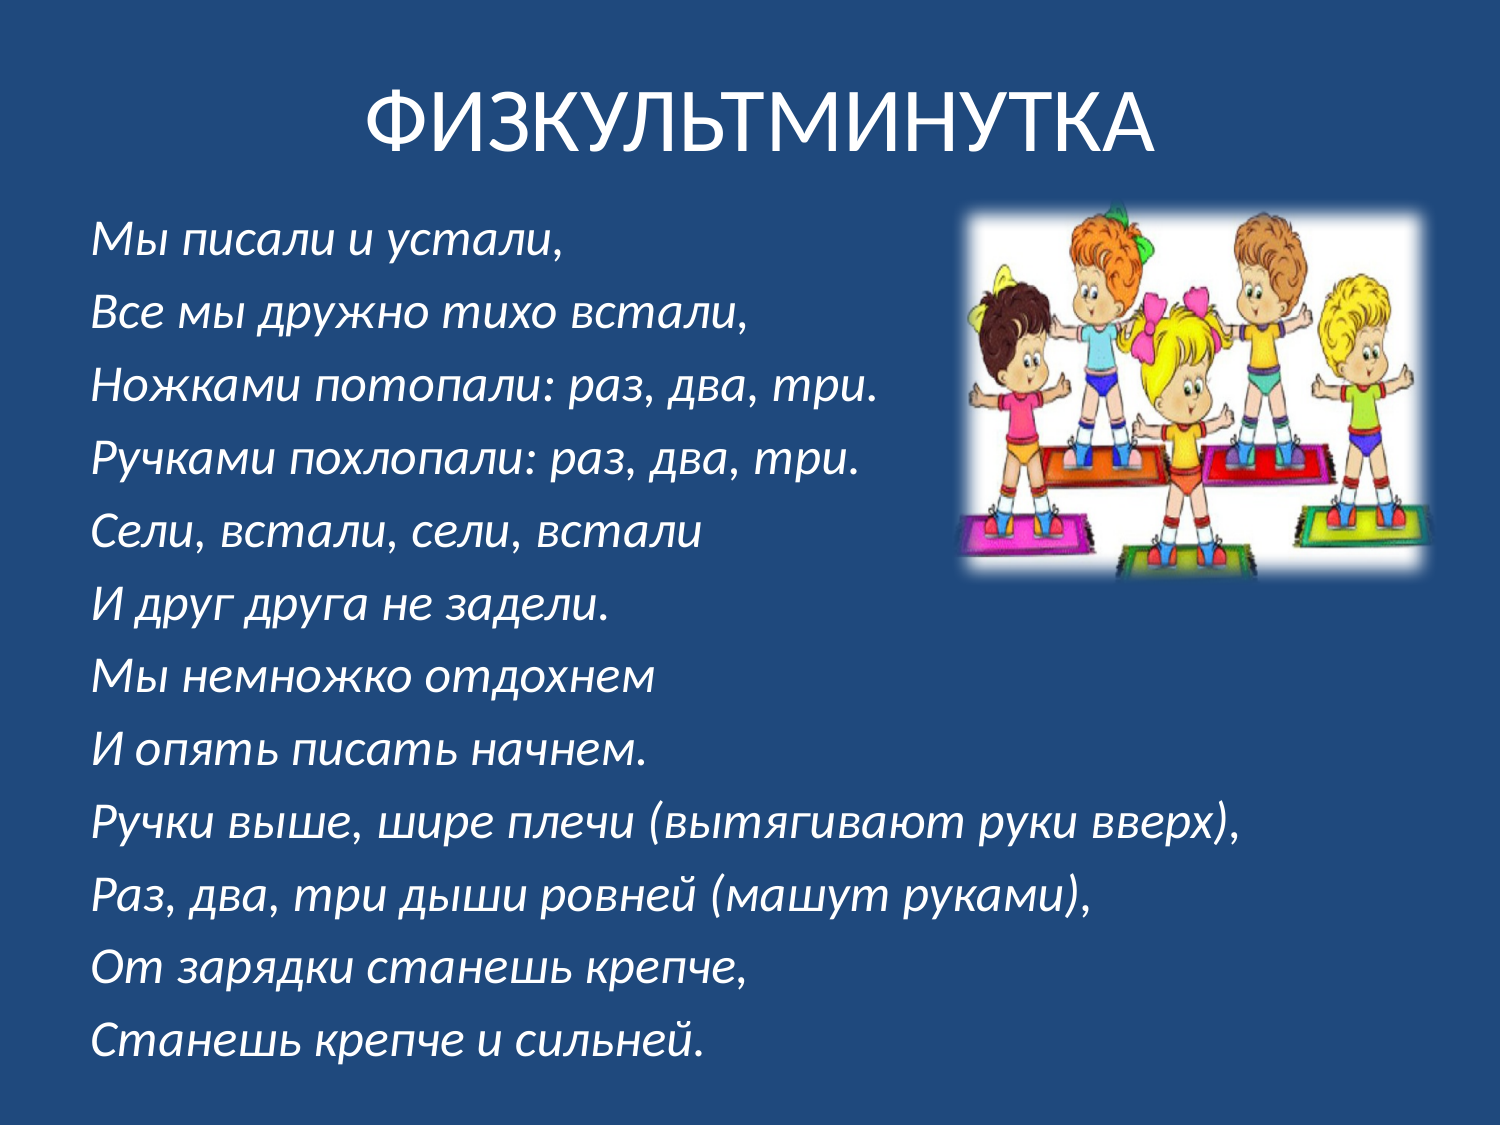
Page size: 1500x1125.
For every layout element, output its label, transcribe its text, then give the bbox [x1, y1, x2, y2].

list Мы писали и устали, Все мы дружно тихо встали, Ножками потопали: раз, два, три. Ручками похлопали: раз, два, три. Сели, встали, сели, встали И друг друга не задели. Мы немножко отдохнем И опять писать начнем. Ручки выше, шире плечи (вытягивают руки вверх), Раз, два, три дыши ровней (машут руками), От зарядки станешь крепче, Станешь крепче и сильней. [75, 196, 1425, 1083]
picture [950, 196, 1439, 587]
title ФИЗКУЛЬТМИНУТКА [75, 45, 1425, 185]
